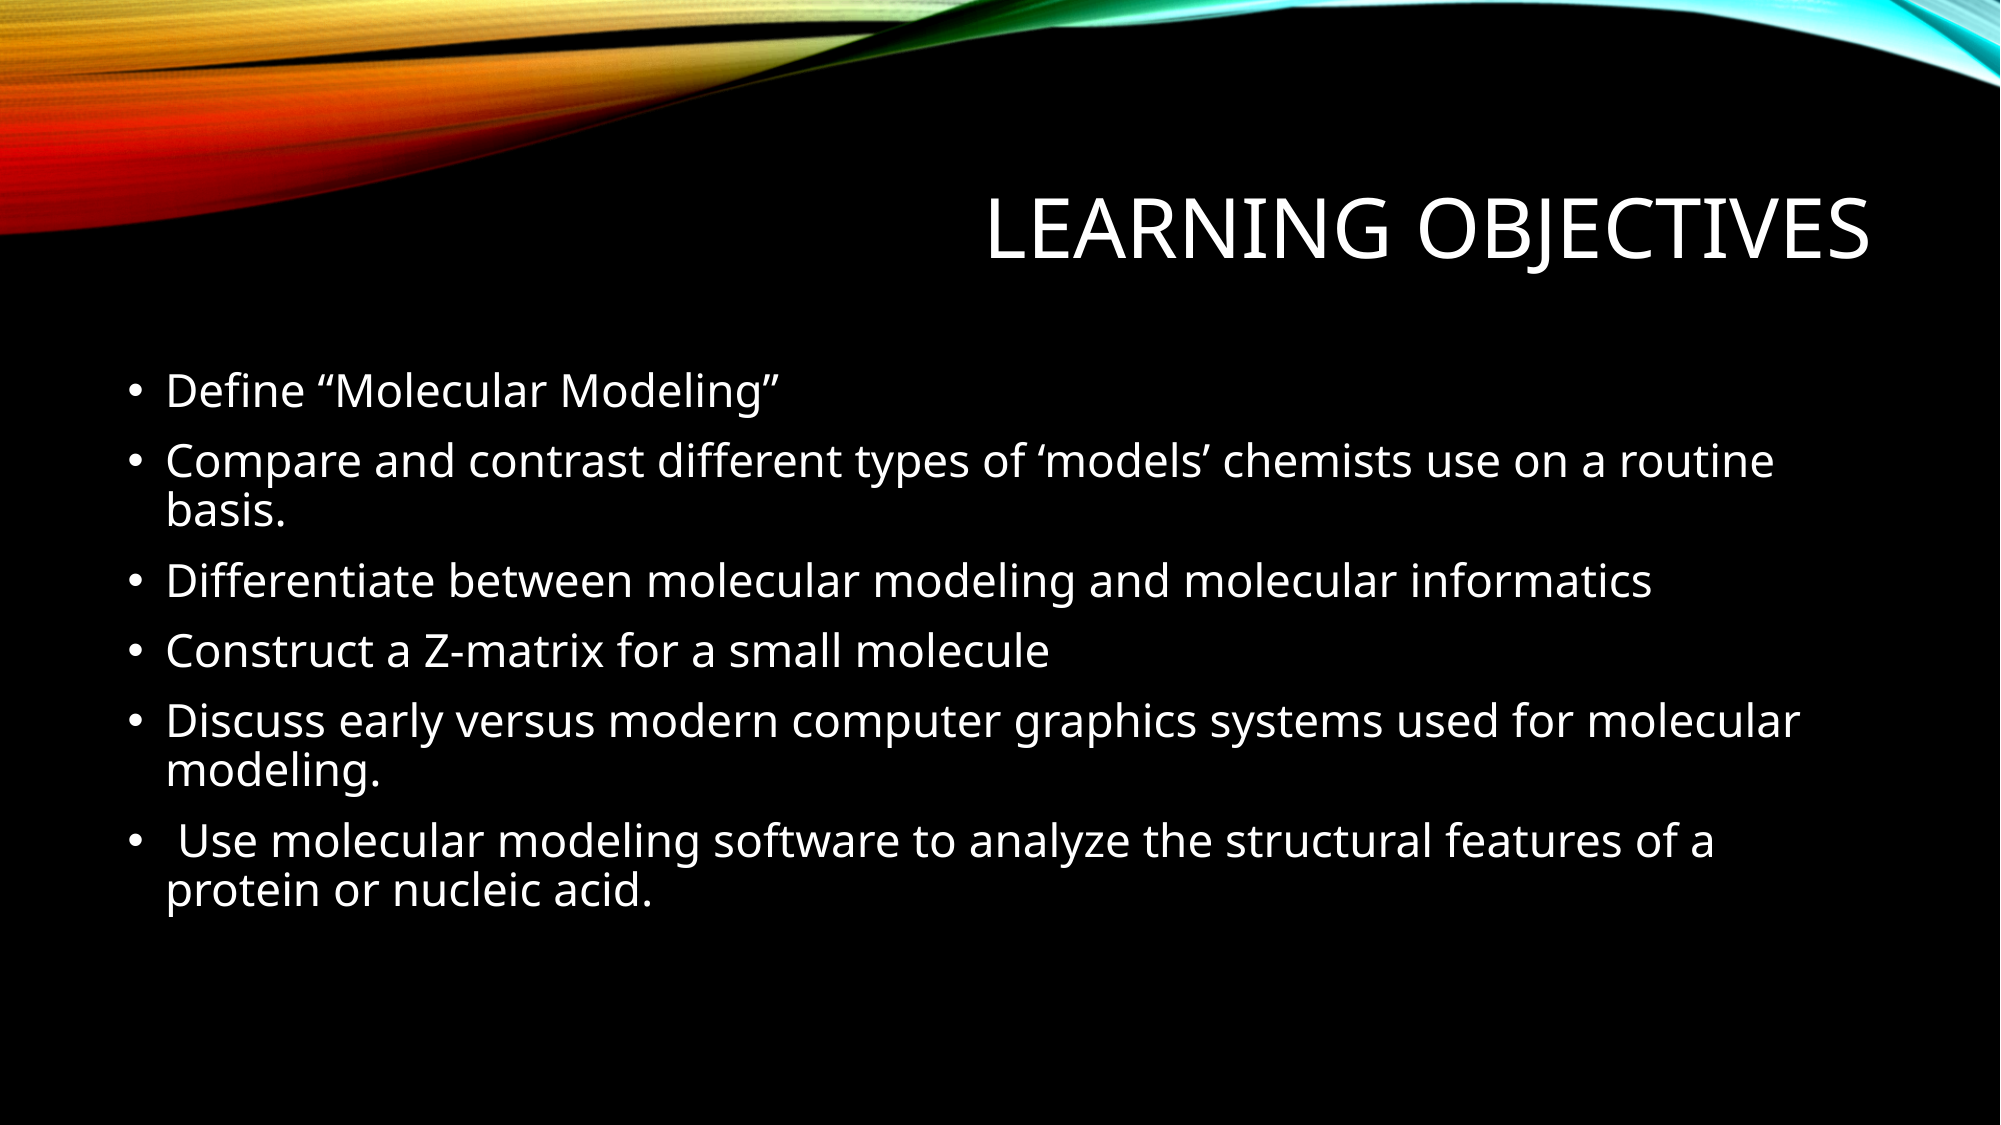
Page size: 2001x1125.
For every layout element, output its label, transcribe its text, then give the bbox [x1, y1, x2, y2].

picture [0, 0, 2000, 237]
list Define “Molecular Modeling” Compare and contrast different types of ‘models’ chemists use on a routine basis. Differentiate between molecular modeling and molecular informatics Construct a Z-matrix for a small molecule Discuss early versus modern computer graphics systems used for molecular modeling. Use molecular modeling software to analyze the structural features of a protein or nucleic acid. [112, 360, 1888, 1021]
title Learning objectives [474, 125, 1888, 338]
